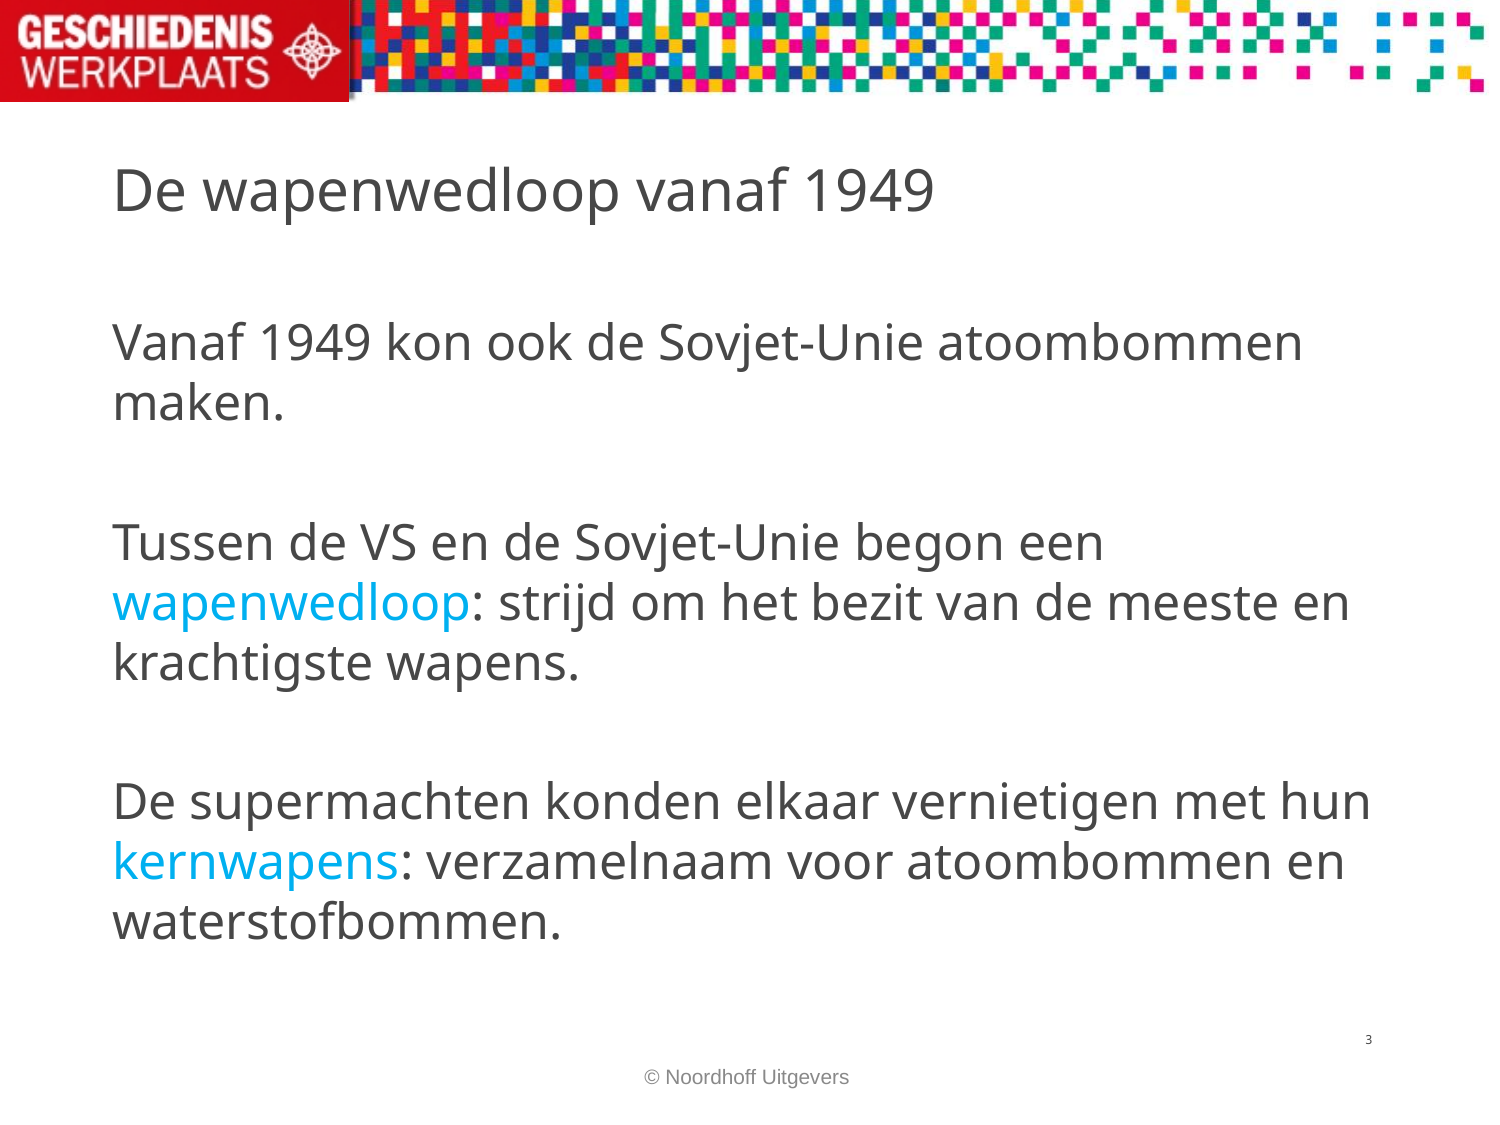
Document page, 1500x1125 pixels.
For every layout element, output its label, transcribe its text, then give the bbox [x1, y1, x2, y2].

text_box © Noordhoff Uitgevers [512, 1045, 988, 1106]
picture [0, 0, 1500, 1125]
title De wapenwedloop vanaf 1949 [112, 145, 1401, 256]
list Vanaf 1949 kon ook de Sovjet-Unie atoombommen maken. Tussen de VS en de Sovjet-Unie begon een wapenwedloop: strijd om het bezit van de meeste en krachtigste wapens. De supermachten konden elkaar vernietigen met hun kernwapens: verzamelnaam voor atoombommen en waterstofbommen. [112, 302, 1409, 1024]
slide_number 3 [1325, 1025, 1388, 1063]
